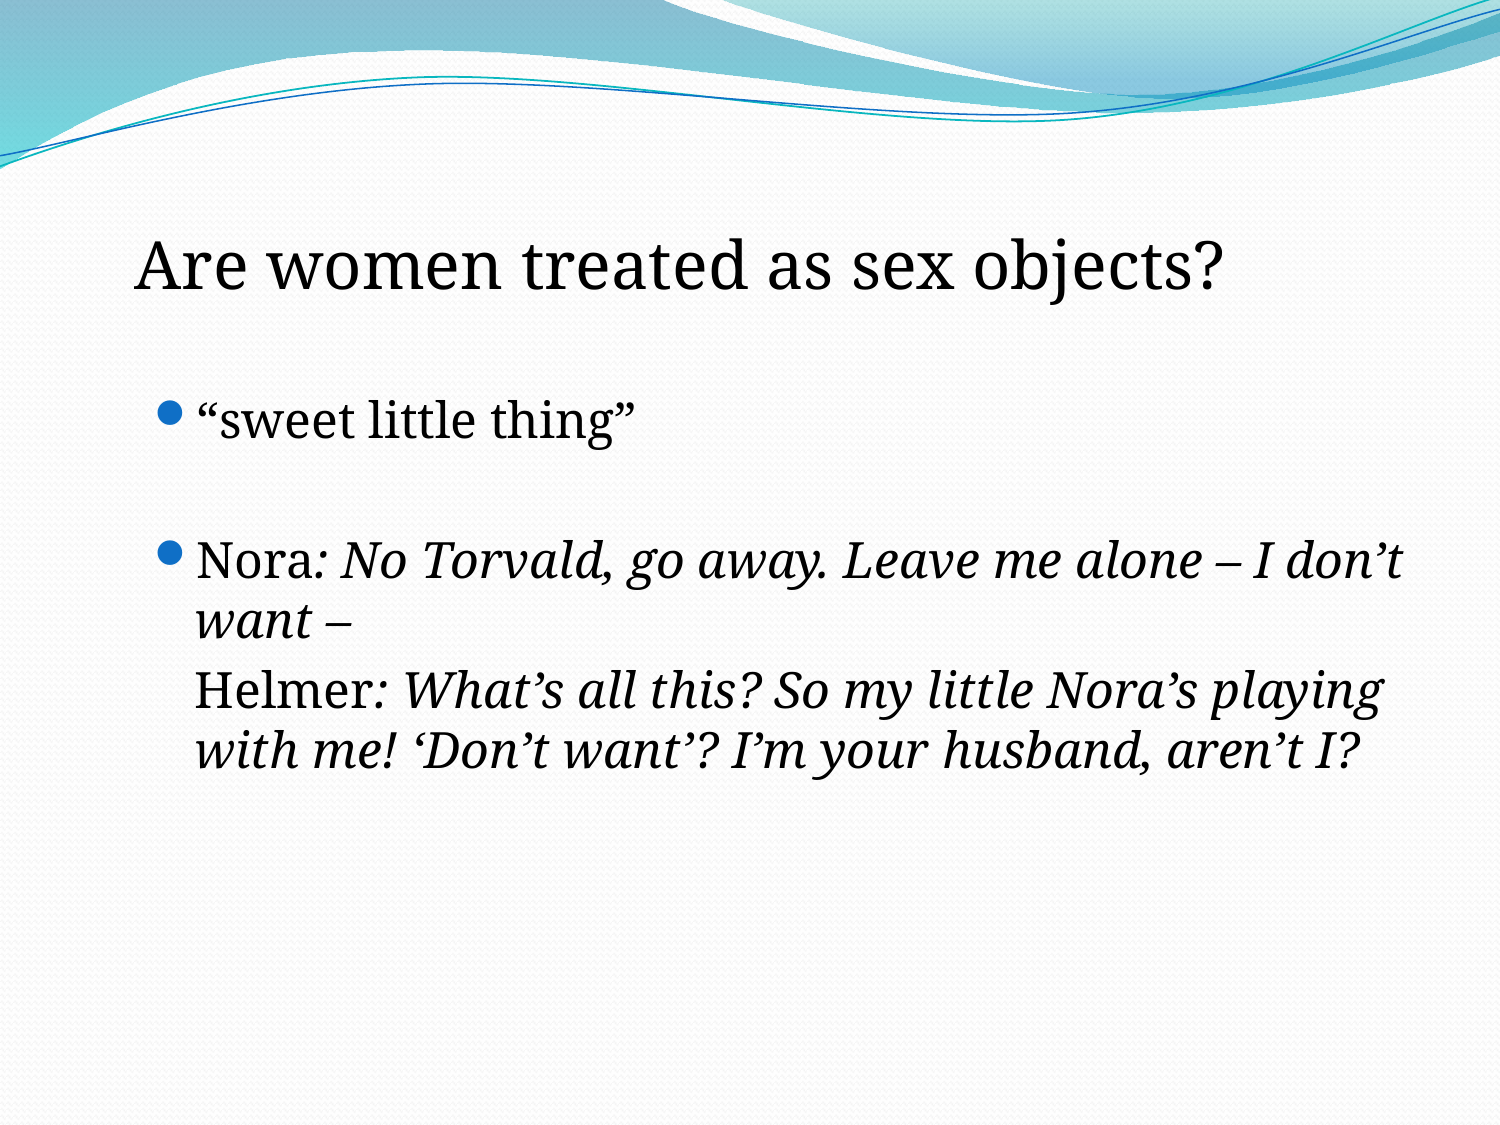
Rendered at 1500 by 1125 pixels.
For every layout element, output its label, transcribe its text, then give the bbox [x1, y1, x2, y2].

list Are women treated as sex objects? “sweet little thing” Nora: No Torvald, go away. Leave me alone – I don’t want – Helmer: What’s all this? So my little Nora’s playing with me! ‘Don’t want’? I’m your husband, aren’t I? [75, 137, 1500, 1005]
